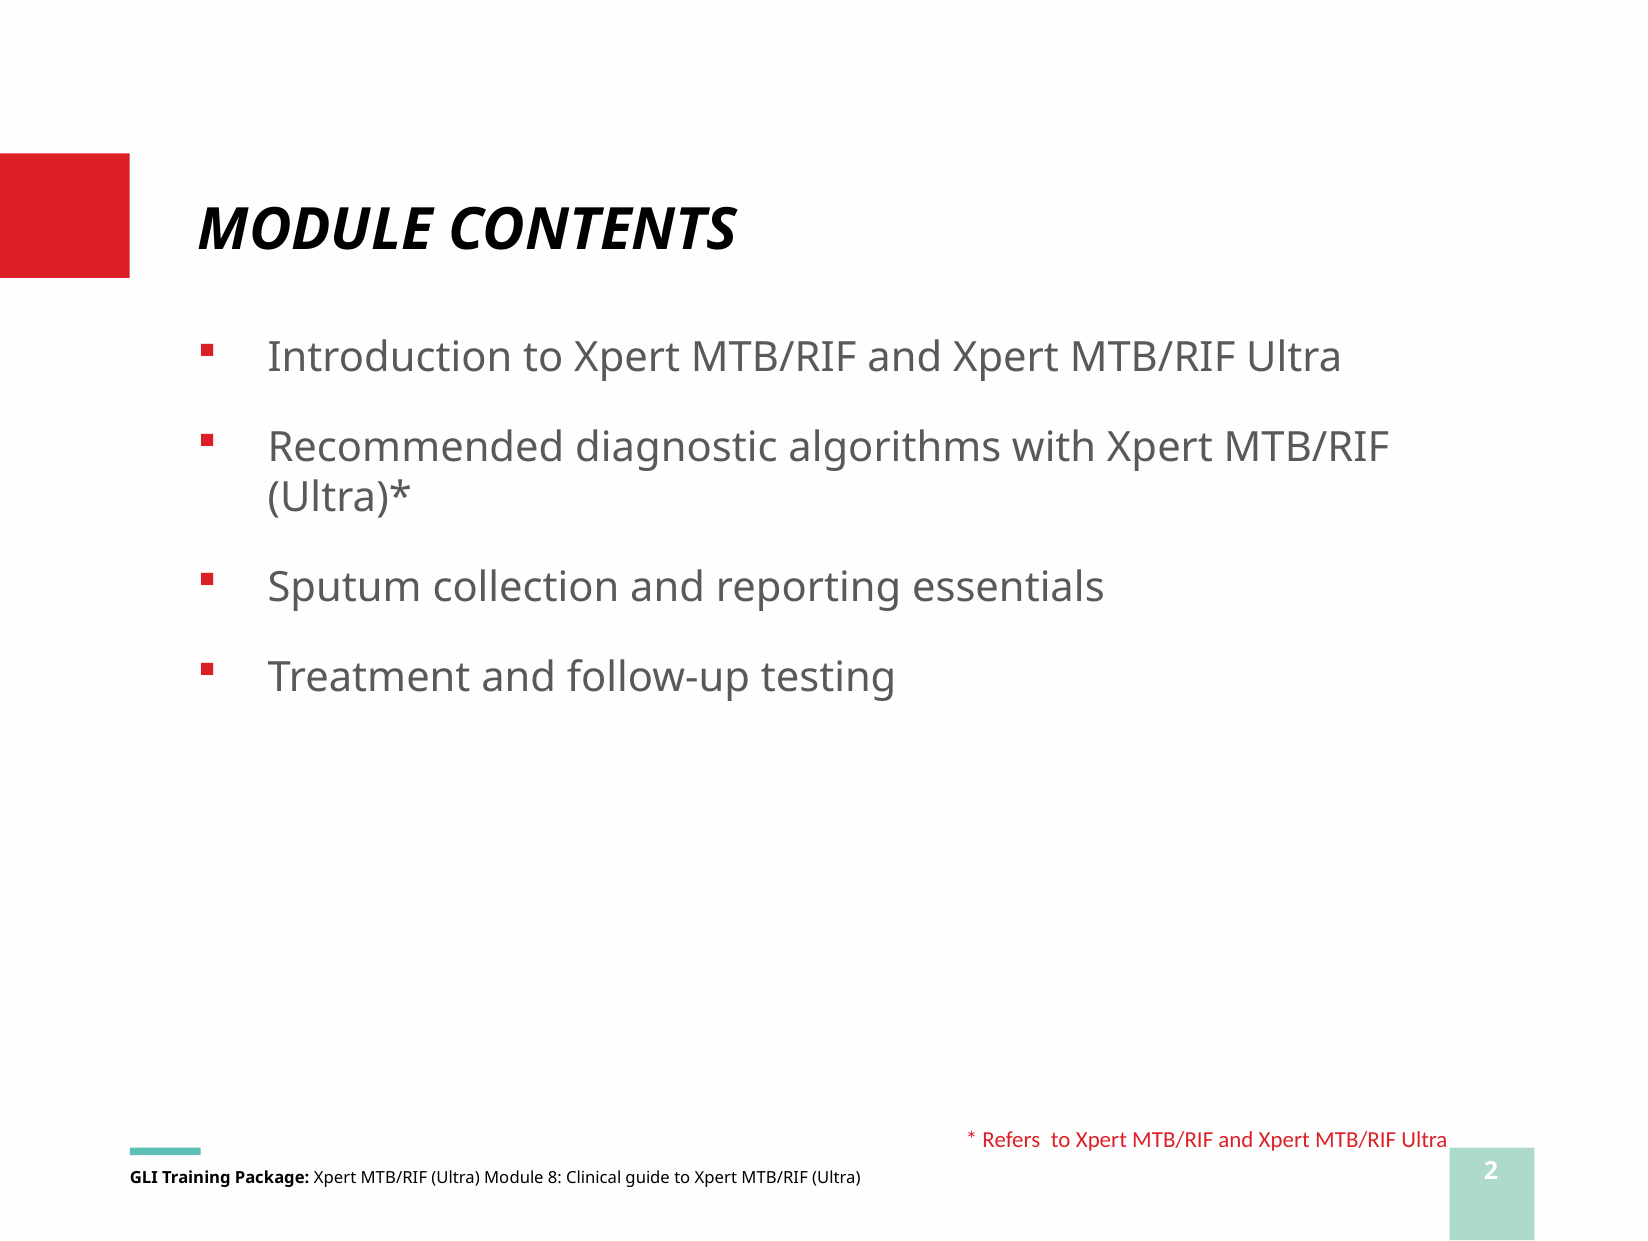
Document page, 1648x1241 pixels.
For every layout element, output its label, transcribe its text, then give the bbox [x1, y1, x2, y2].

list Introduction to Xpert MTB/RIF and Xpert MTB/RIF Ultra Recommended diagnostic algorithms with Xpert MTB/RIF (Ultra)* Sputum collection and reporting essentials Treatment and follow-up testing [197, 330, 1450, 1087]
title MODULE CONTENTS [197, 147, 1493, 314]
text_box * Refers to Xpert MTB/RIF and Xpert MTB/RIF Ultra [951, 1117, 1464, 1160]
